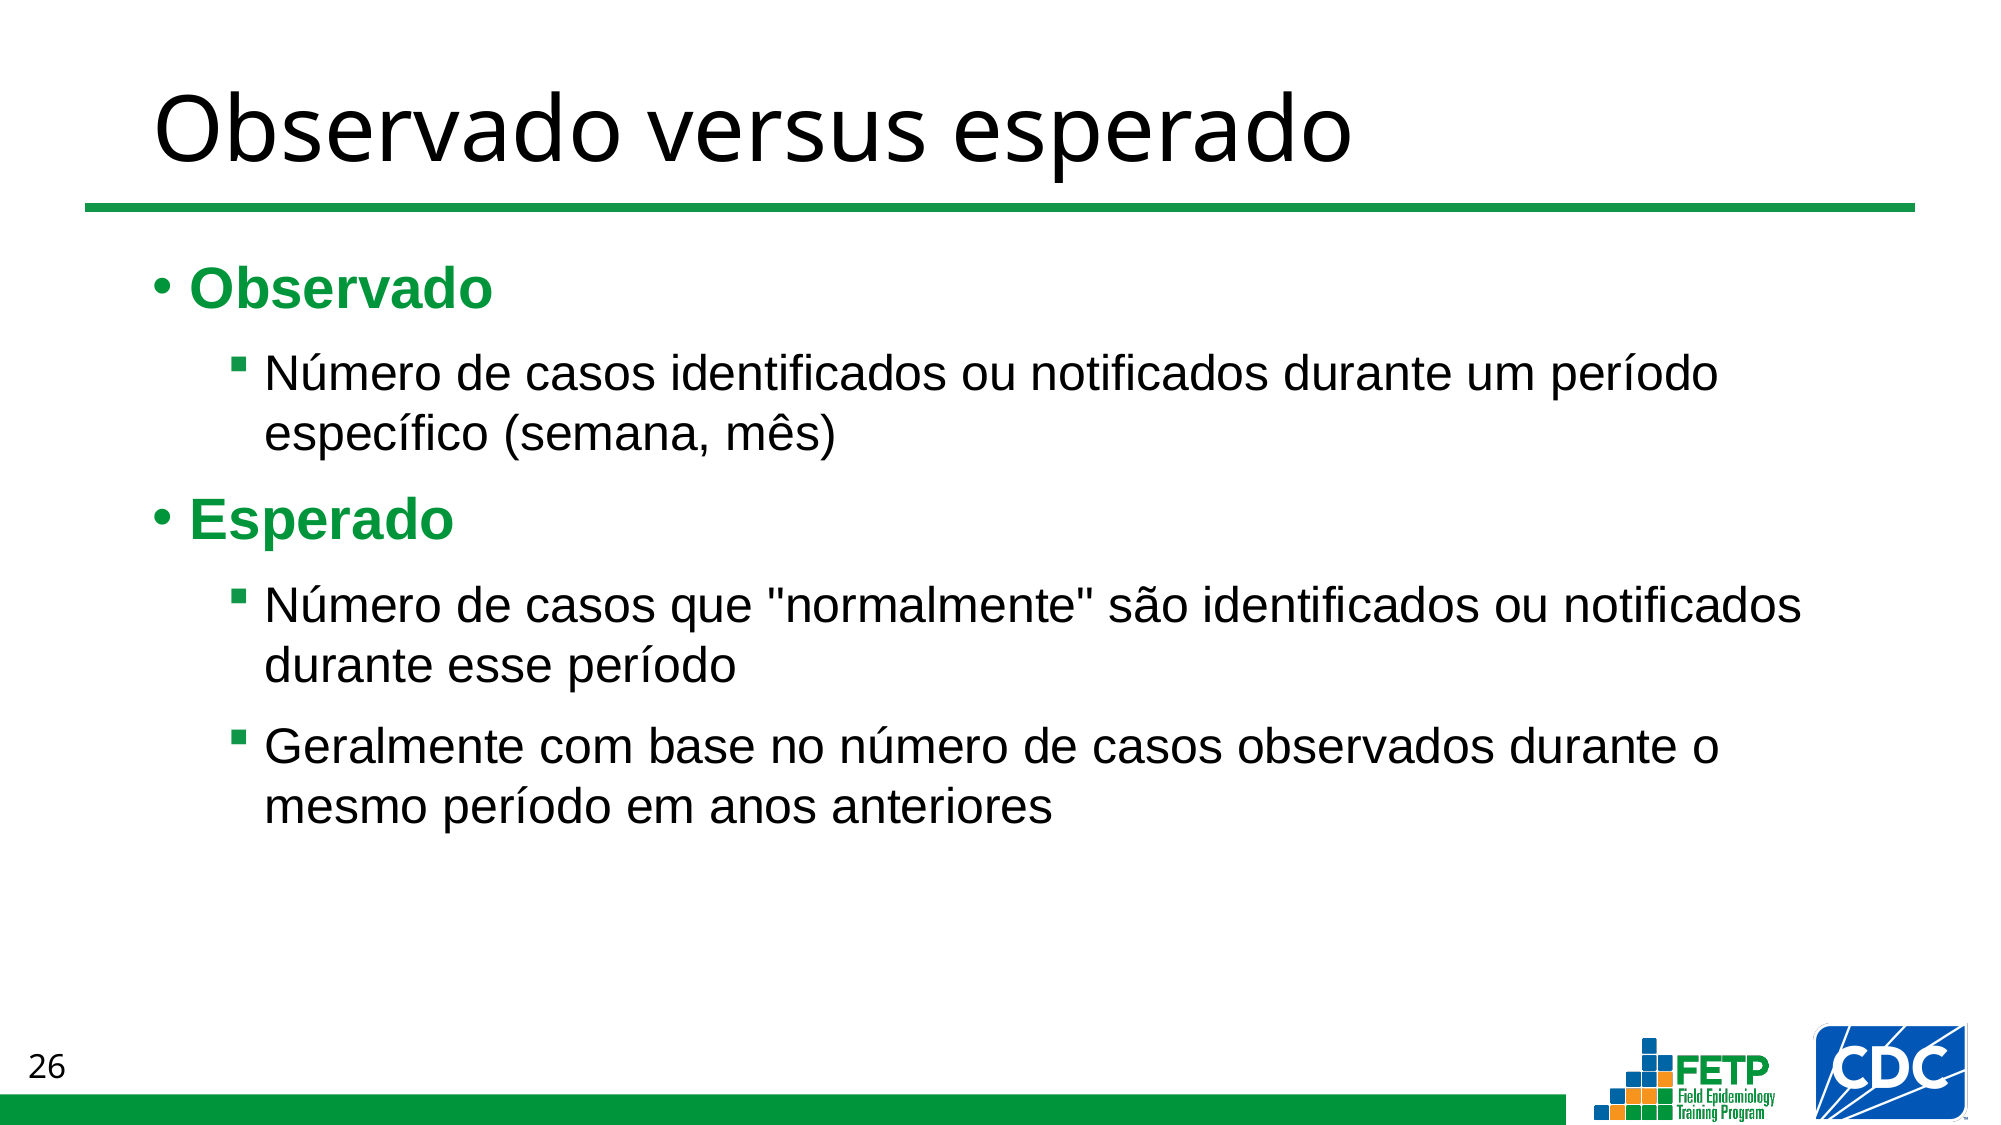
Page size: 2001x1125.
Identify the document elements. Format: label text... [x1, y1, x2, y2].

title Observado versus esperado [137, 75, 1863, 207]
list Observado Número de casos identificados ou notificados durante um período específico (semana, mês) Esperado Número de casos que "normalmente" são identificados ou notificados durante esse período Geralmente com base no número de casos observados durante o mesmo período em anos anteriores [137, 242, 1863, 1004]
picture [1813, 1023, 1968, 1122]
picture [1594, 1038, 1775, 1122]
